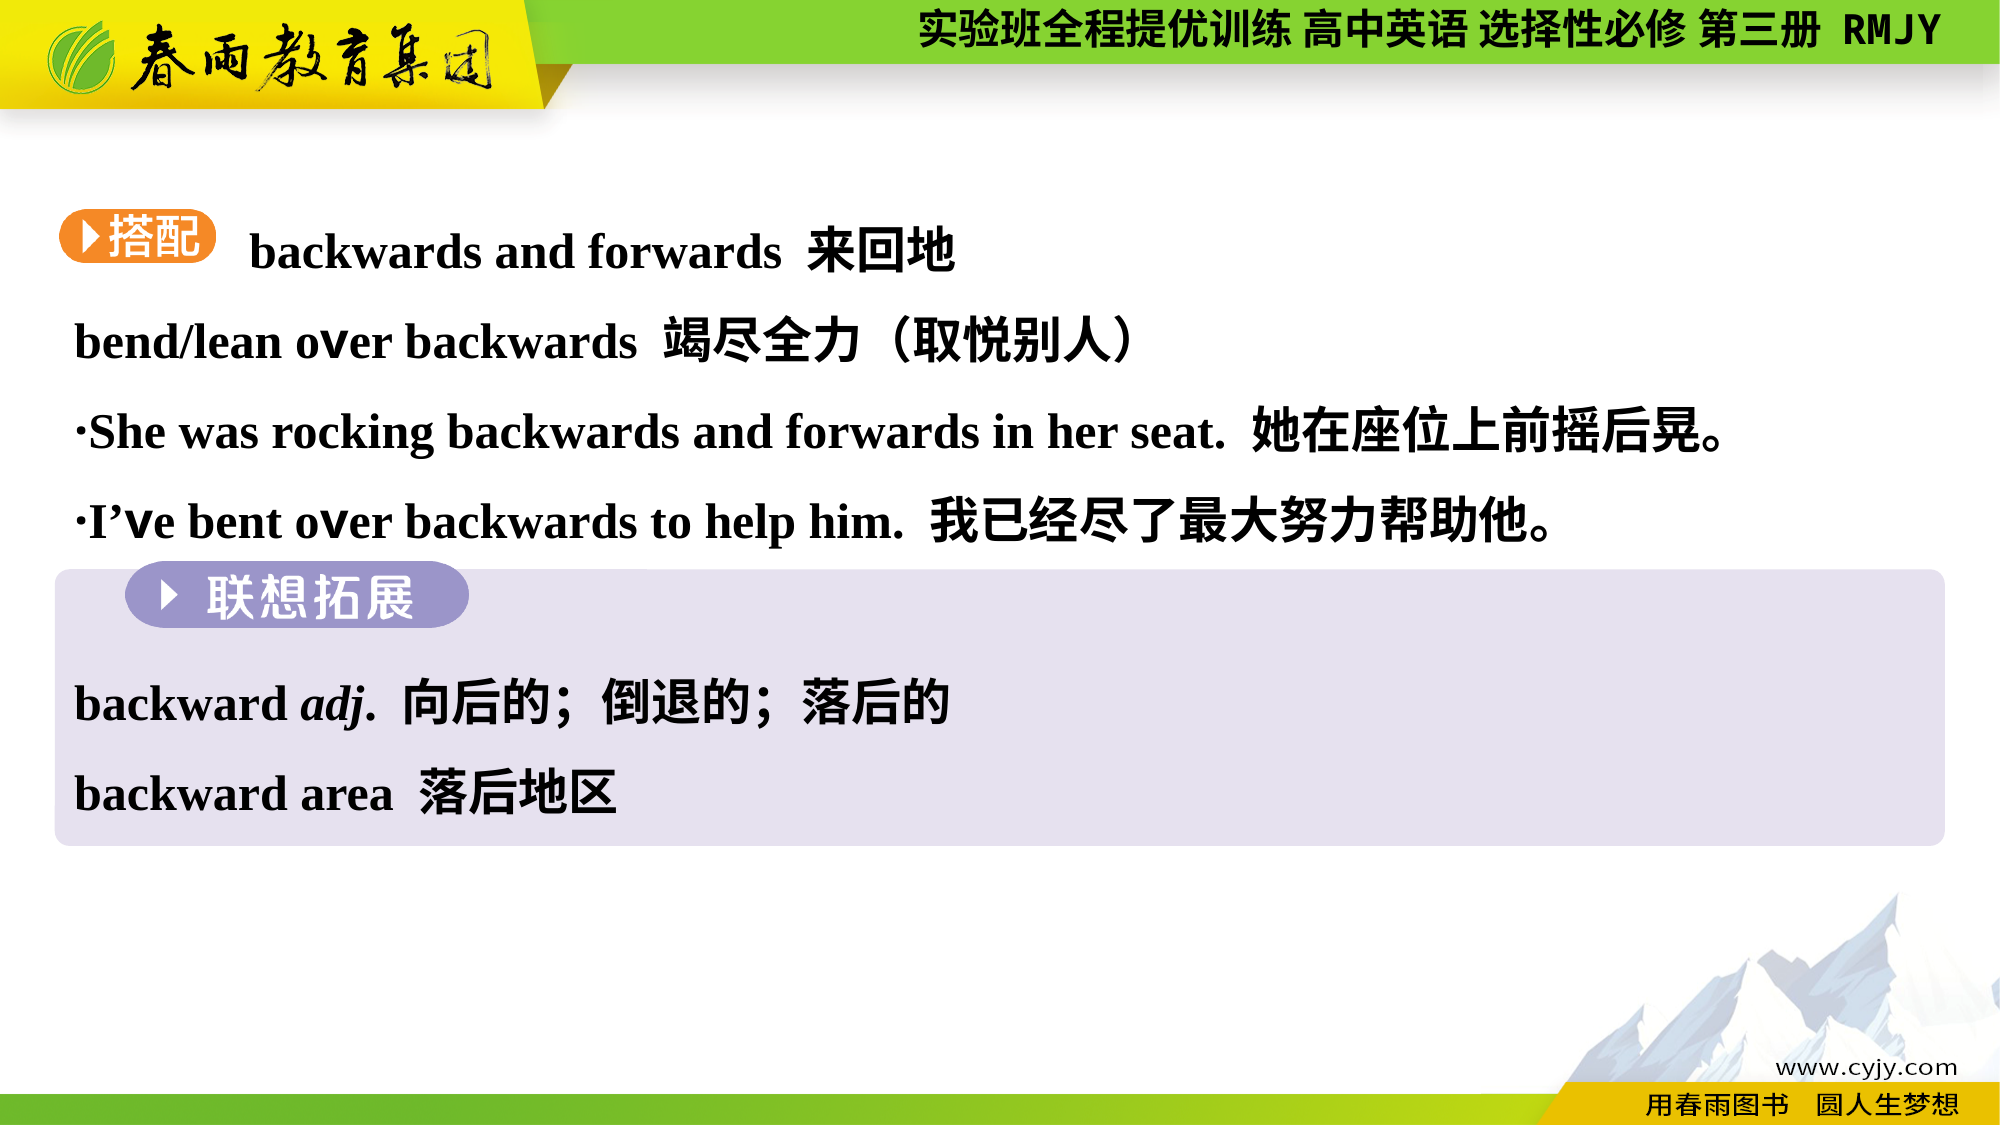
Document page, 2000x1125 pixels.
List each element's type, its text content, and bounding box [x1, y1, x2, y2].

picture [0, 0, 2000, 1125]
list backwards and forwards 来回地 bend/lean over backwards 竭尽全力（取悦别人） ·She was rocking backwards and forwards in her seat. 她在座位上前摇后晃。 ·I’ve bent over backwards to help him. 我已经尽了最大努力帮助他。 [59, 181, 1944, 561]
text_box [54, 569, 1945, 846]
text_box backward adj. 向后的；倒退的；落后的 backward area 落后地区 [59, 633, 1944, 829]
